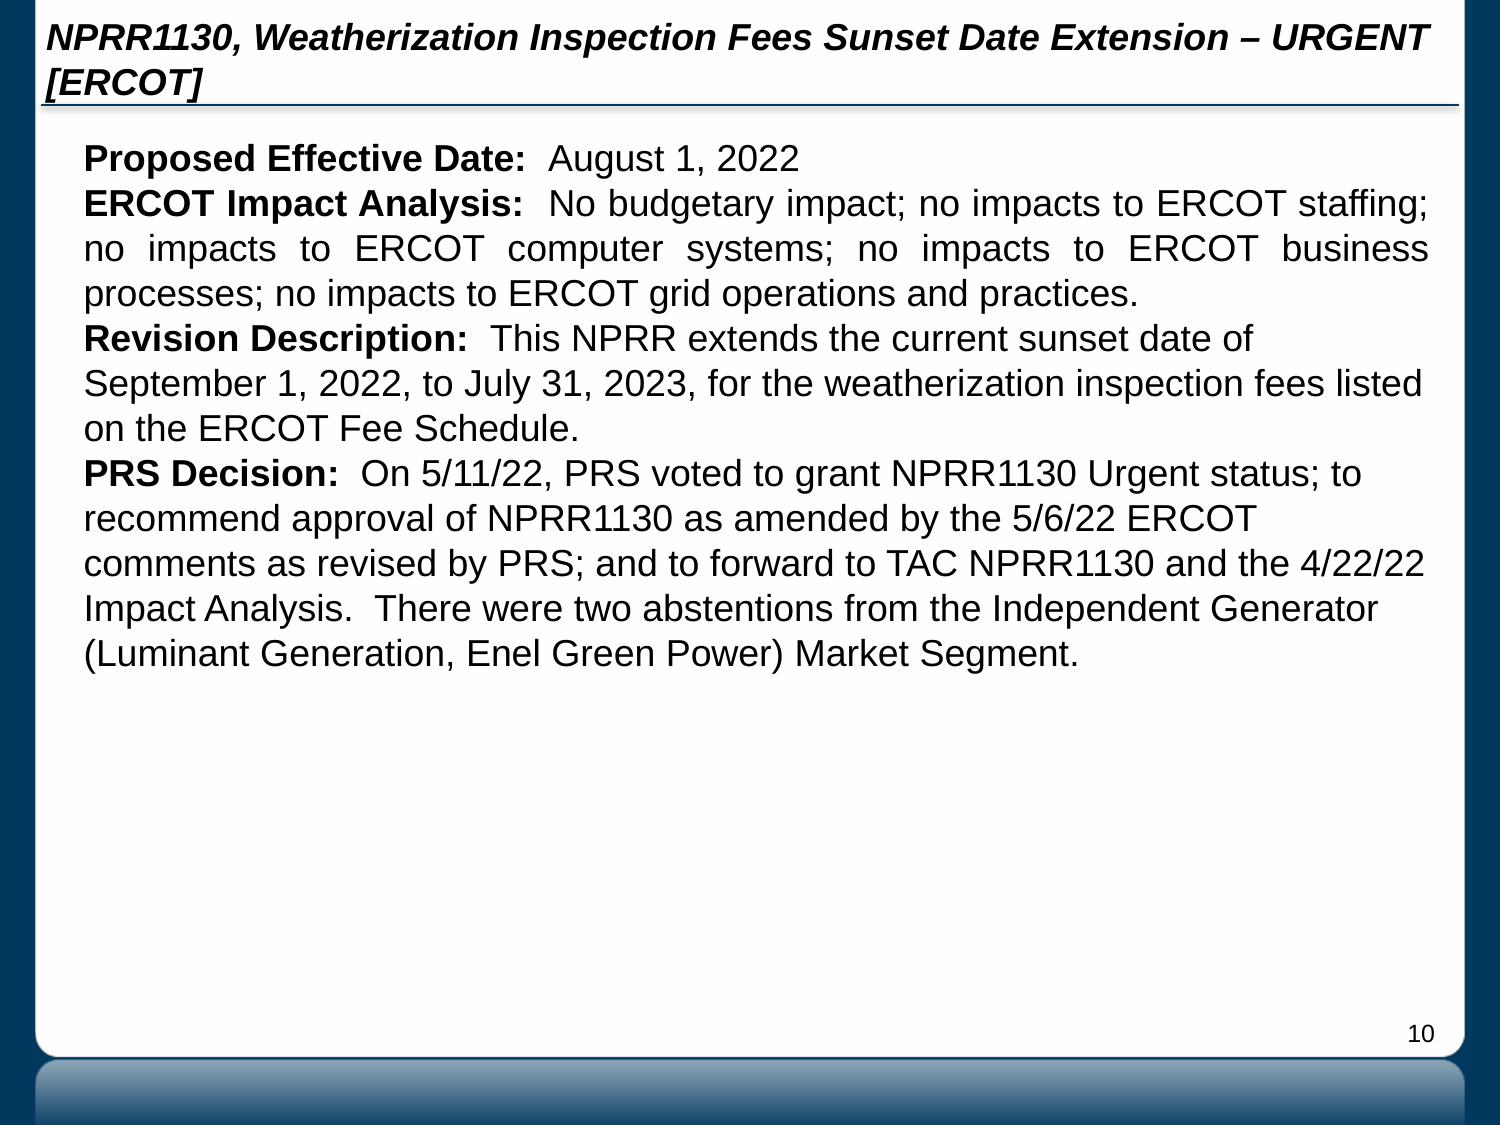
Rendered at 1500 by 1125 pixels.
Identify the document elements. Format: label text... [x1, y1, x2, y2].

picture [35, 0, 1465, 1125]
title NPRR1130, Weatherization Inspection Fees Sunset Date Extension – URGENT [ERCOT] [31, 20, 1464, 97]
text_box Proposed Effective Date: August 1, 2022 ERCOT Impact Analysis: No budgetary impact; no impacts to ERCOT staffing; no impacts to ERCOT computer systems; no impacts to ERCOT business processes; no impacts to ERCOT grid operations and practices. Revision Description: This NPRR extends the current sunset date of September 1, 2022, to July 31, 2023, for the weatherization inspection fees listed on the ERCOT Fee Schedule. PRS Decision: On 5/11/22, PRS voted to grant NPRR1130 Urgent status; to recommend approval of NPRR1130 as amended by the 5/6/22 ERCOT comments as revised by PRS; and to forward to TAC NPRR1130 and the 4/22/22 Impact Analysis. There were two abstentions from the Independent Generator (Luminant Generation, Enel Green Power) Market Segment. [31, 126, 1444, 682]
